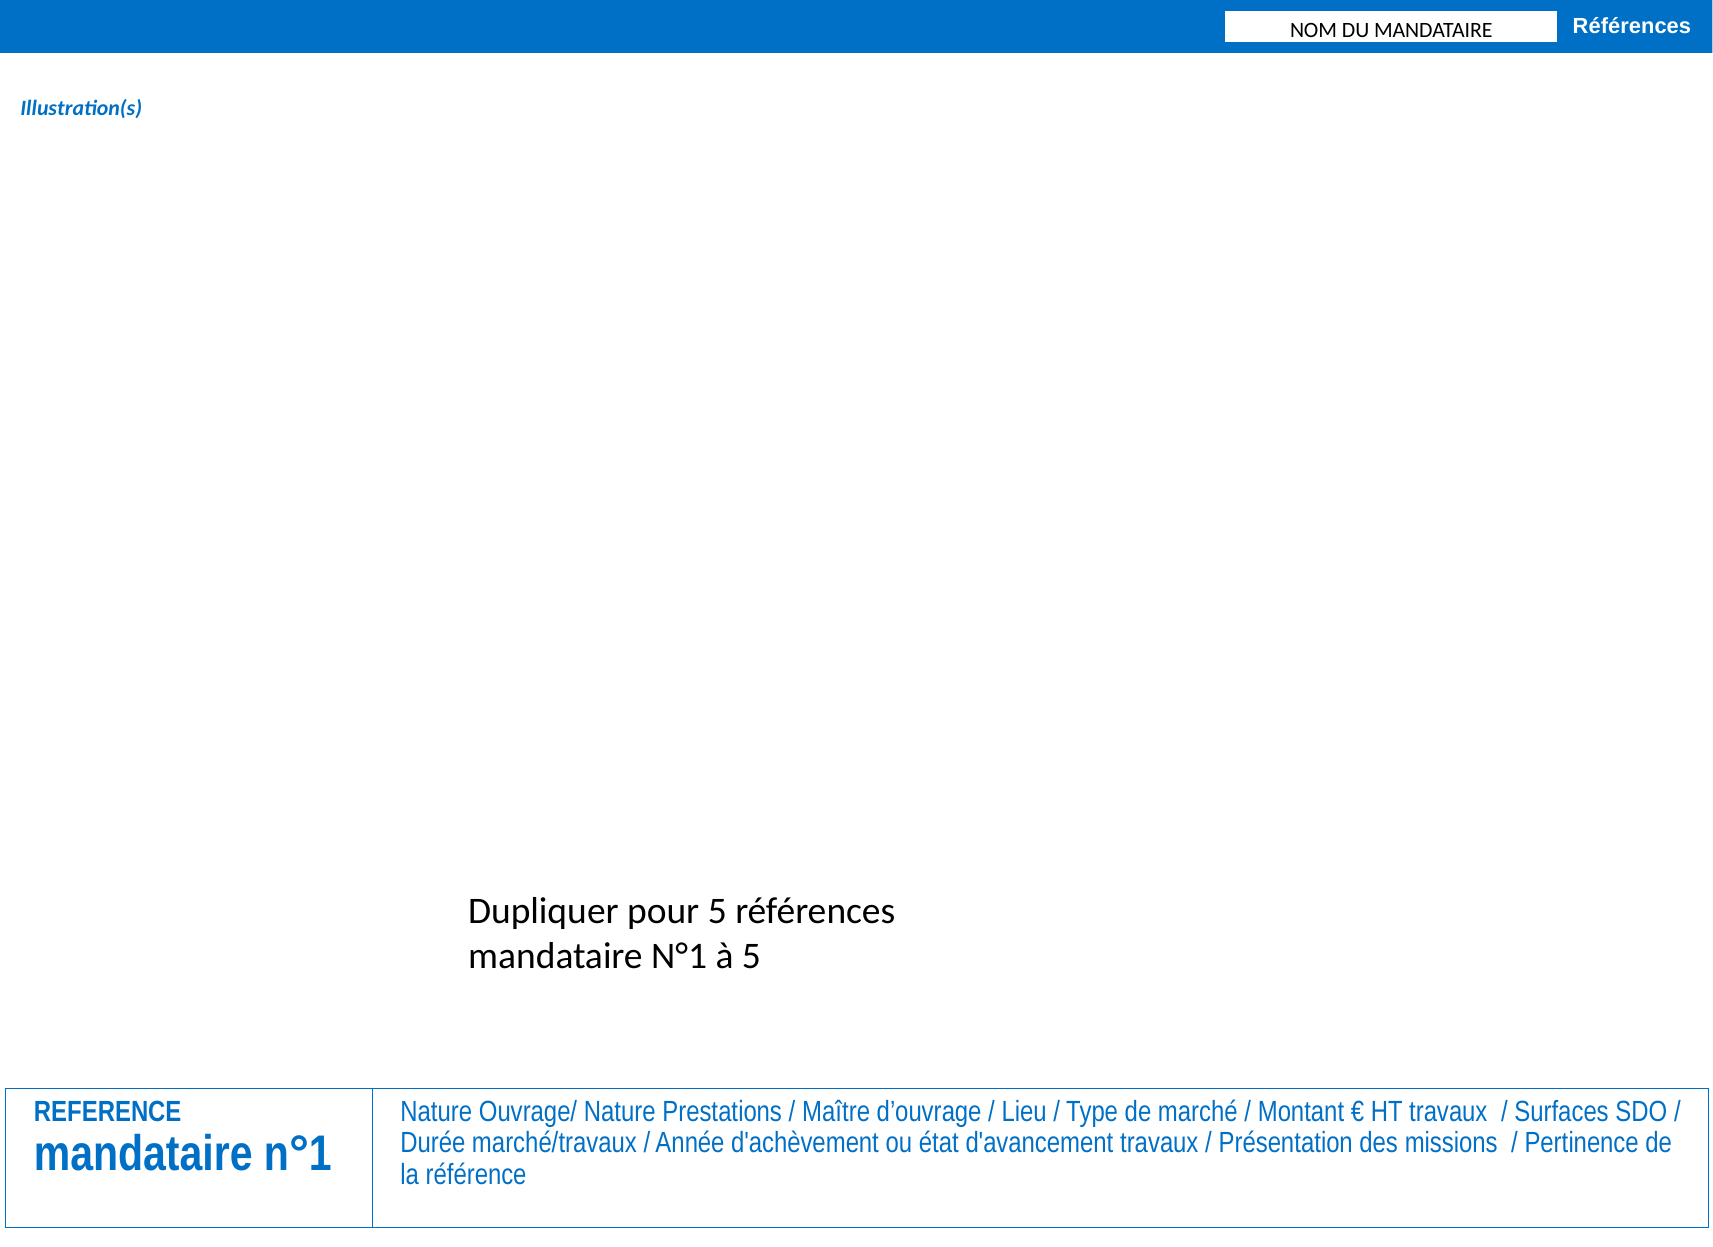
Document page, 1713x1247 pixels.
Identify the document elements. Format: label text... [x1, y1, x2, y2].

title Références [0, 0, 1713, 53]
text_box Nature Ouvrage/ Nature Prestations / Maître d’ouvrage / Lieu / Type de marché / Montant € HT travaux / Surfaces SDO / Durée marché/travaux / Année d'achèvement ou état d'avancement travaux / Présentation des missions / Pertinence de la référence [372, 1088, 1709, 1228]
text_box REFERENCE mandataire n°1 [5, 1088, 372, 1228]
text_box Illustration(s) [5, 86, 902, 128]
text_box NOM DU MANDATAIRE [1224, 9, 1559, 44]
text_box Dupliquer pour 5 références mandataire N°1 à 5 [453, 878, 1076, 984]
